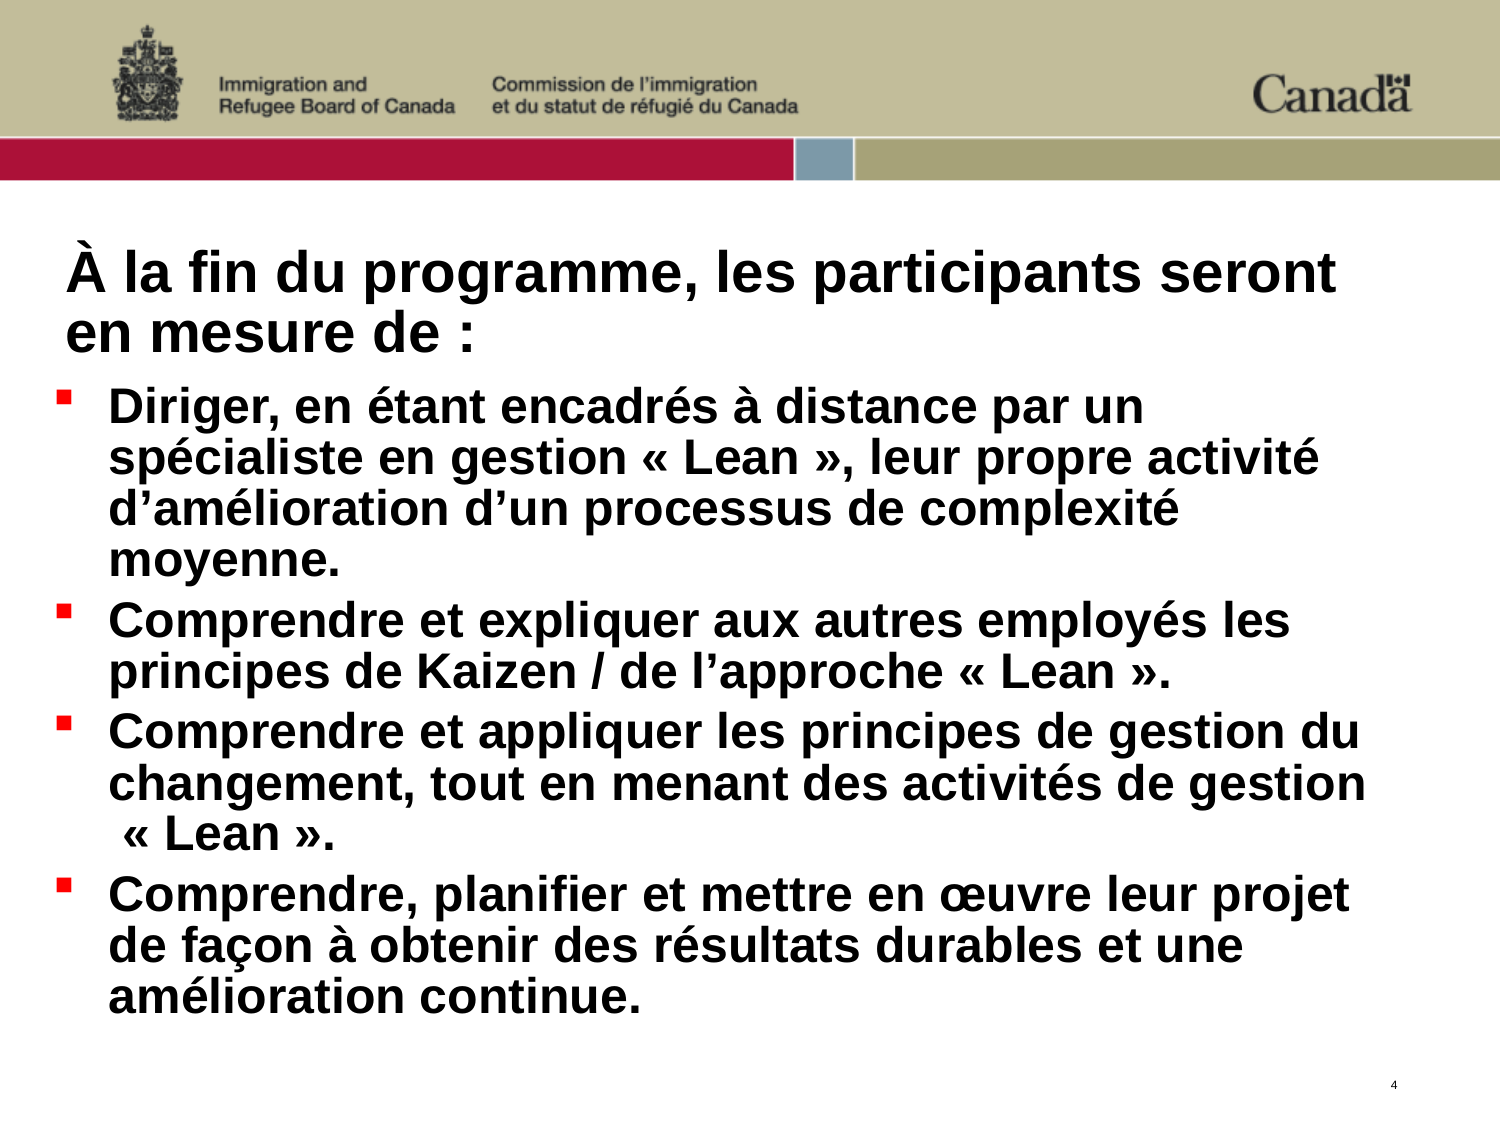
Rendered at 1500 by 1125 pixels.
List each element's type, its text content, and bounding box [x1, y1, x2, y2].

list Diriger, en étant encadrés à distance par un spécialiste en gestion « Lean », leur propre activité d’amélioration d’un processus de complexité moyenne. Comprendre et expliquer aux autres employés les principes de Kaizen / de l’approche « Lean ». Comprendre et appliquer les principes de gestion du changement, tout en menant des activités de gestion « Lean ». Comprendre, planifier et mettre en œuvre leur projet de façon à obtenir des résultats durables et une amélioration continue. [37, 375, 1388, 1025]
slide_number 4 [1099, 1024, 1413, 1101]
title À la fin du programme, les participants seront en mesure de : [50, 237, 1413, 425]
picture [0, 0, 1500, 1125]
